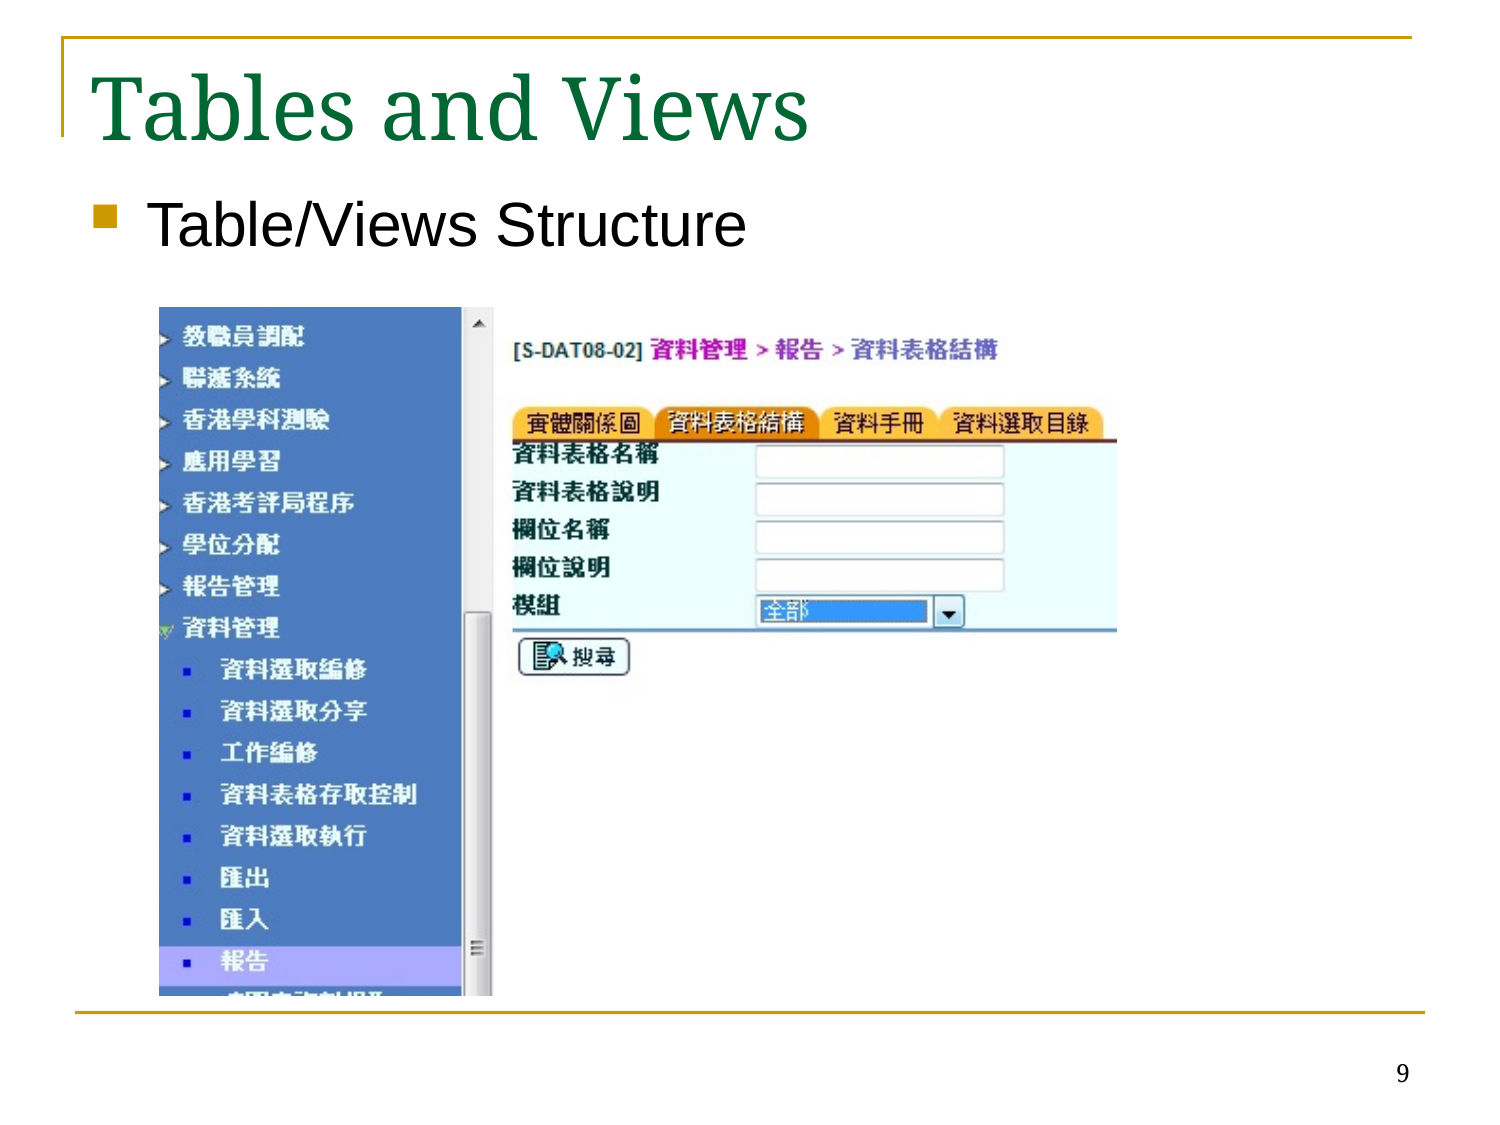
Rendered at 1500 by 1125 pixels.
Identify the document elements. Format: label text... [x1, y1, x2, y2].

title Tables and Views [75, 45, 1425, 184]
slide_number 9 [1074, 1024, 1425, 1100]
list Table/Views Structure [75, 184, 1425, 928]
picture [159, 306, 1117, 996]
